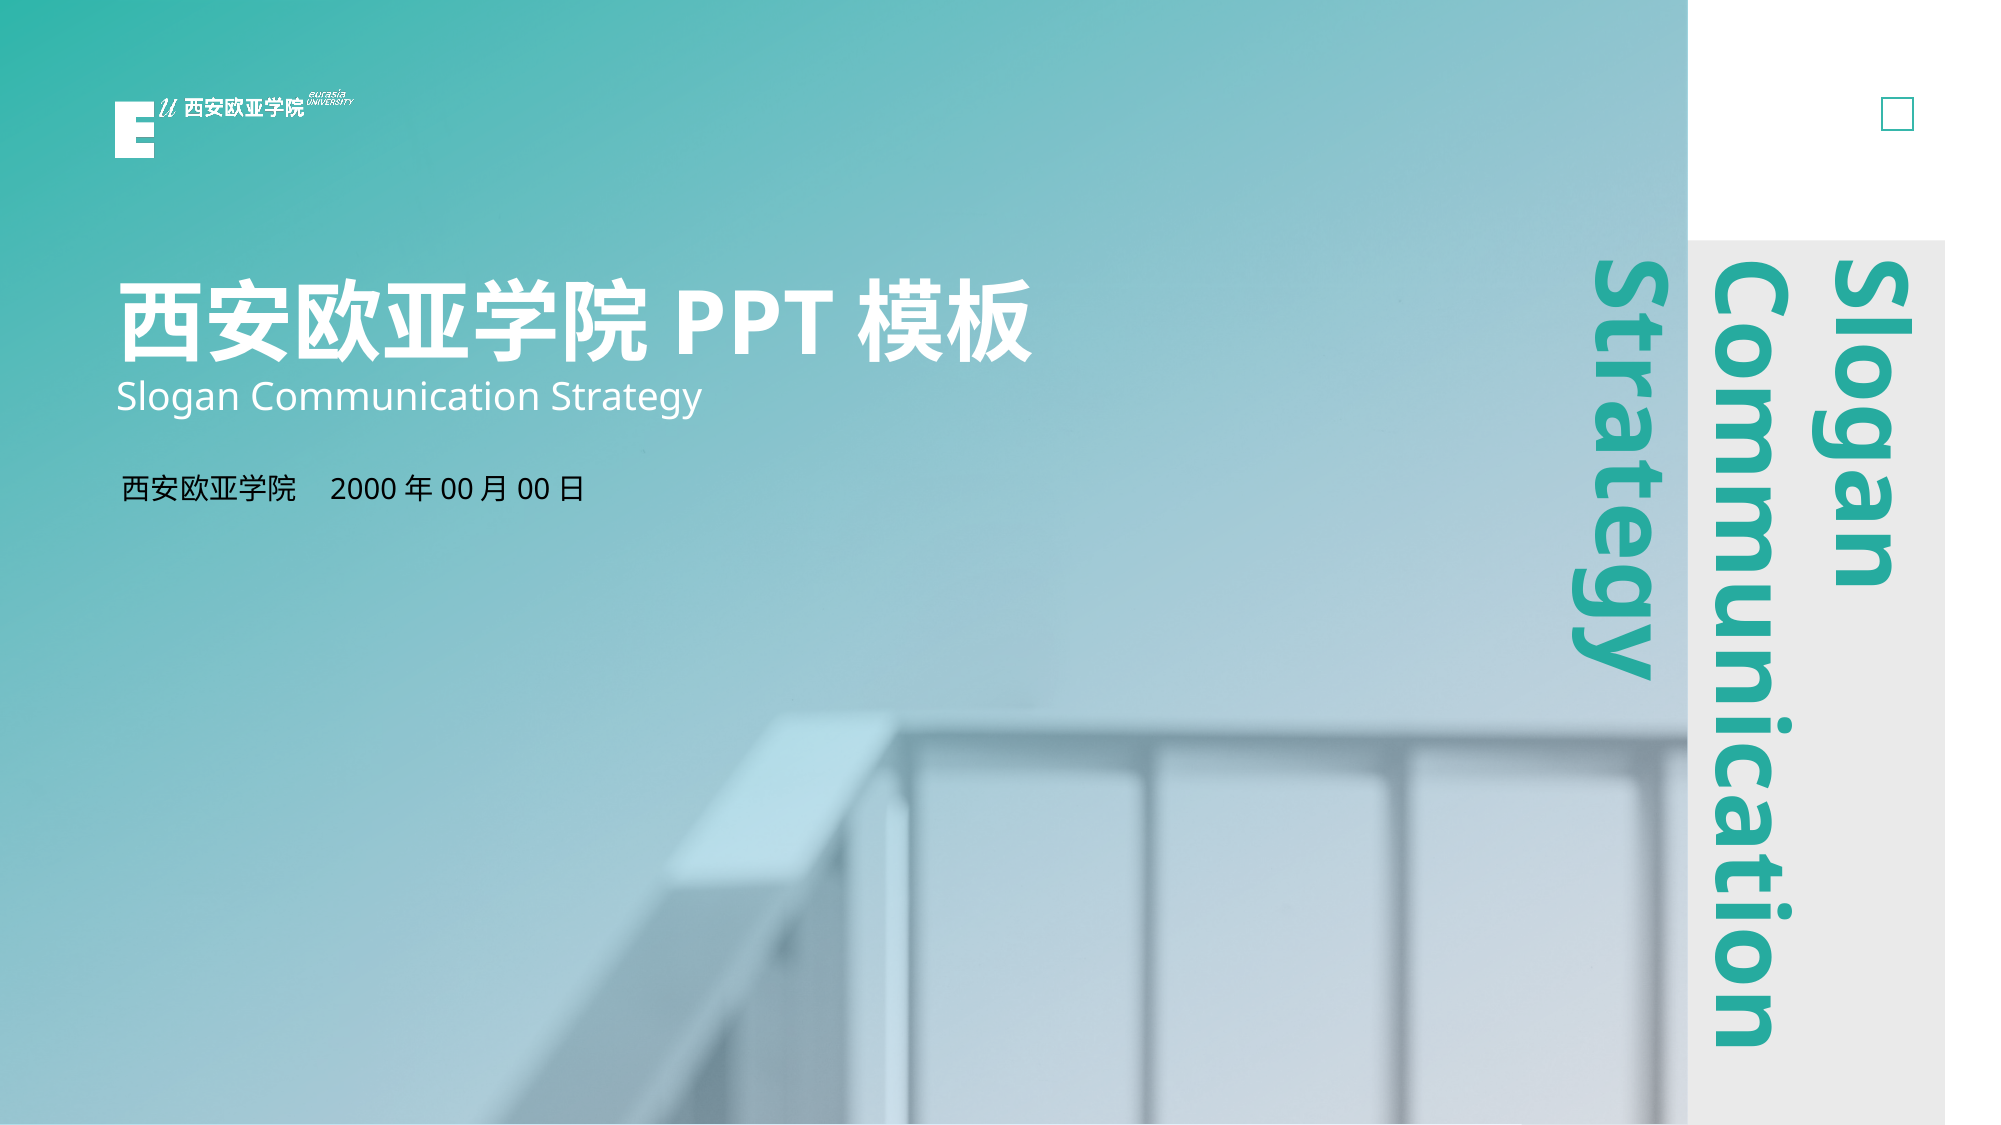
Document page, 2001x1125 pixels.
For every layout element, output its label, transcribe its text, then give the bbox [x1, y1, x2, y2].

text_box [1881, 97, 1914, 131]
text_box [1688, 239, 1946, 1125]
text_box Slogan Communication Strategy [1688, 241, 1944, 1083]
picture [0, 0, 1688, 1124]
